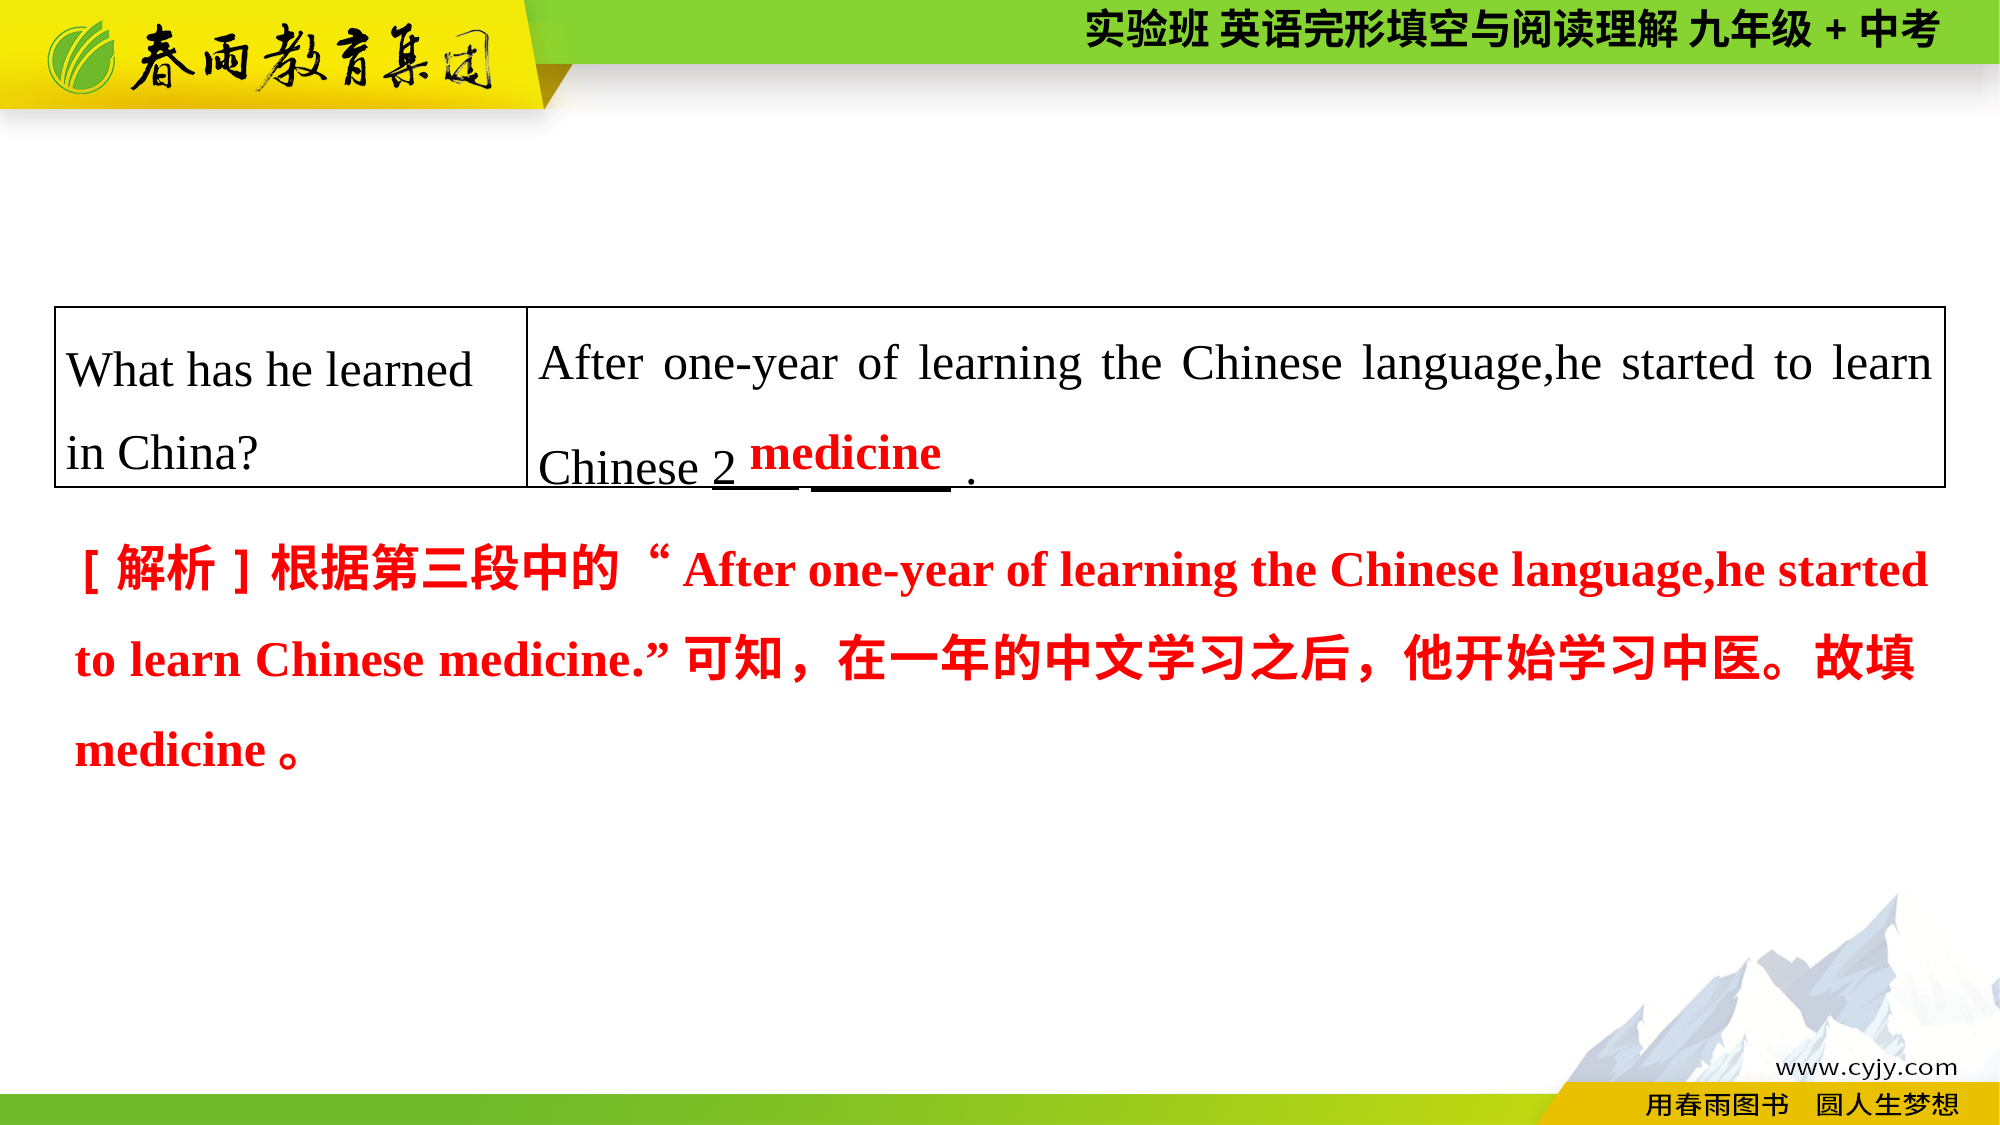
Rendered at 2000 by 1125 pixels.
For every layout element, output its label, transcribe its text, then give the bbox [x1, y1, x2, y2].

text_box [解析]根据第三段中的“After one-year of learning the Chinese language,he started to learn Chinese medicine.”可知，在一年的中文学习之后，他开始学习中医。故填medicine。 [59, 498, 1944, 784]
table_header What has he learned in China? [56, 308, 526, 486]
text_box medicine [734, 411, 957, 487]
table_header After one-year of learning the Chinese language,he started to learn Chinese 2 . [528, 308, 1944, 486]
picture [0, 0, 2000, 1125]
